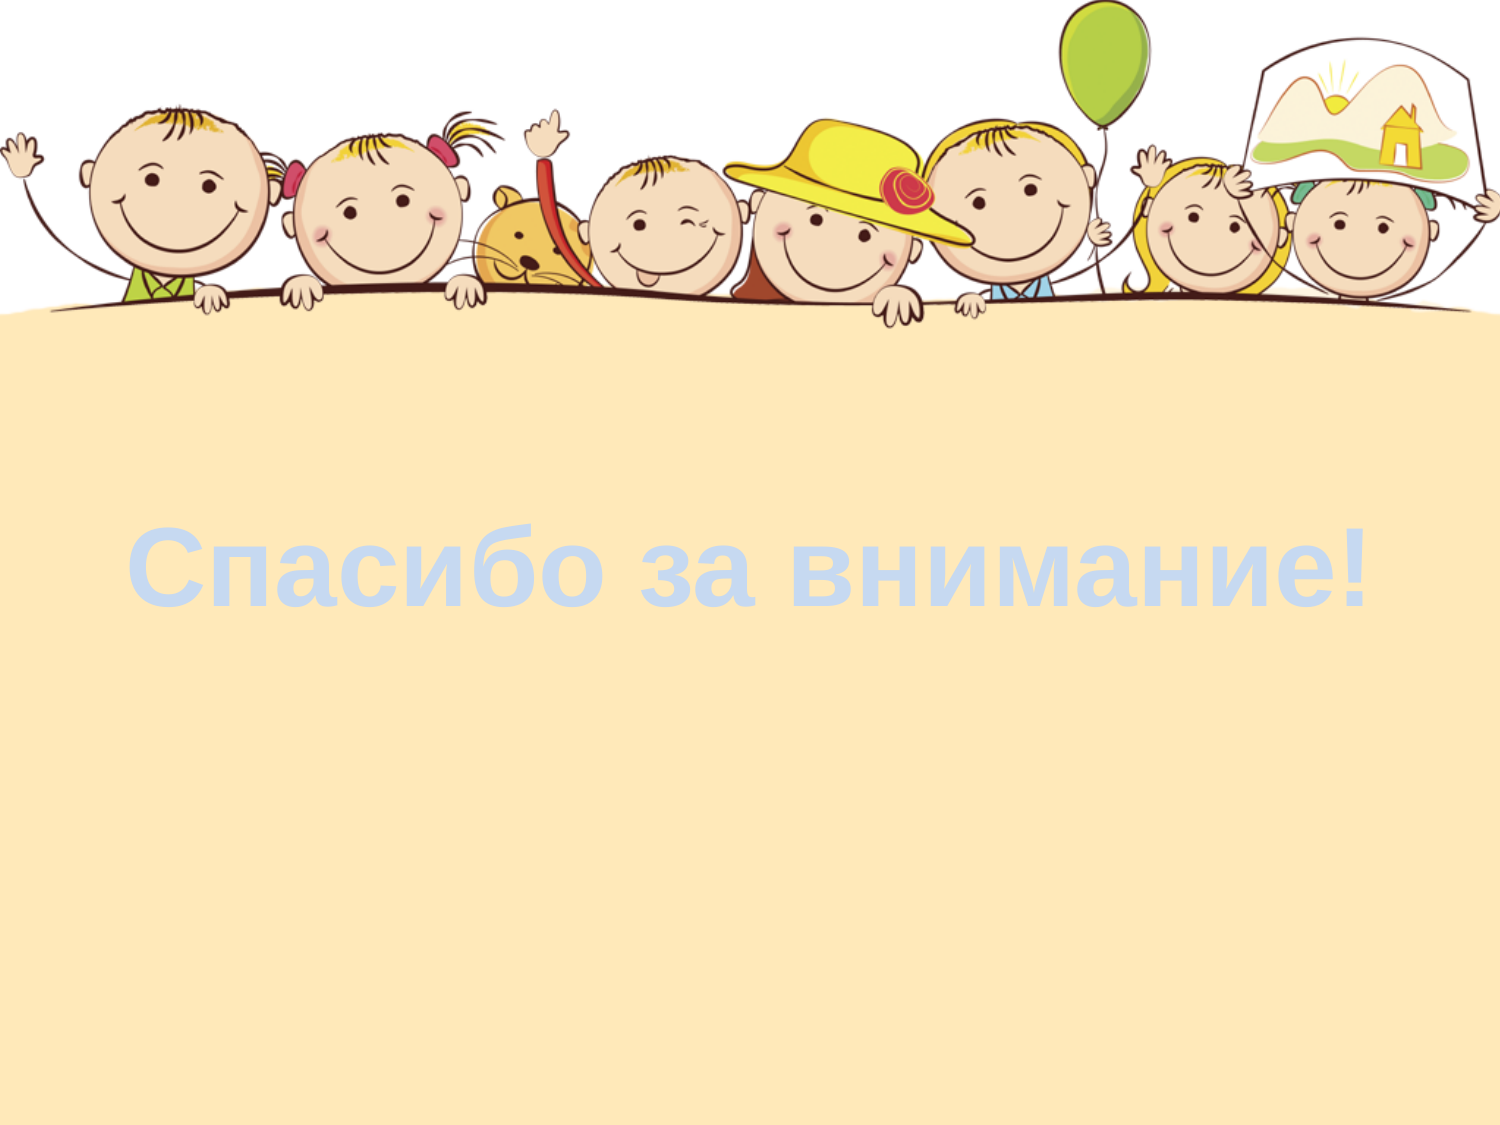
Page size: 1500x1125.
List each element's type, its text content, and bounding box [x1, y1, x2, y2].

text_box Спасибо за внимание! [110, 486, 1390, 637]
picture [0, 0, 1500, 1125]
